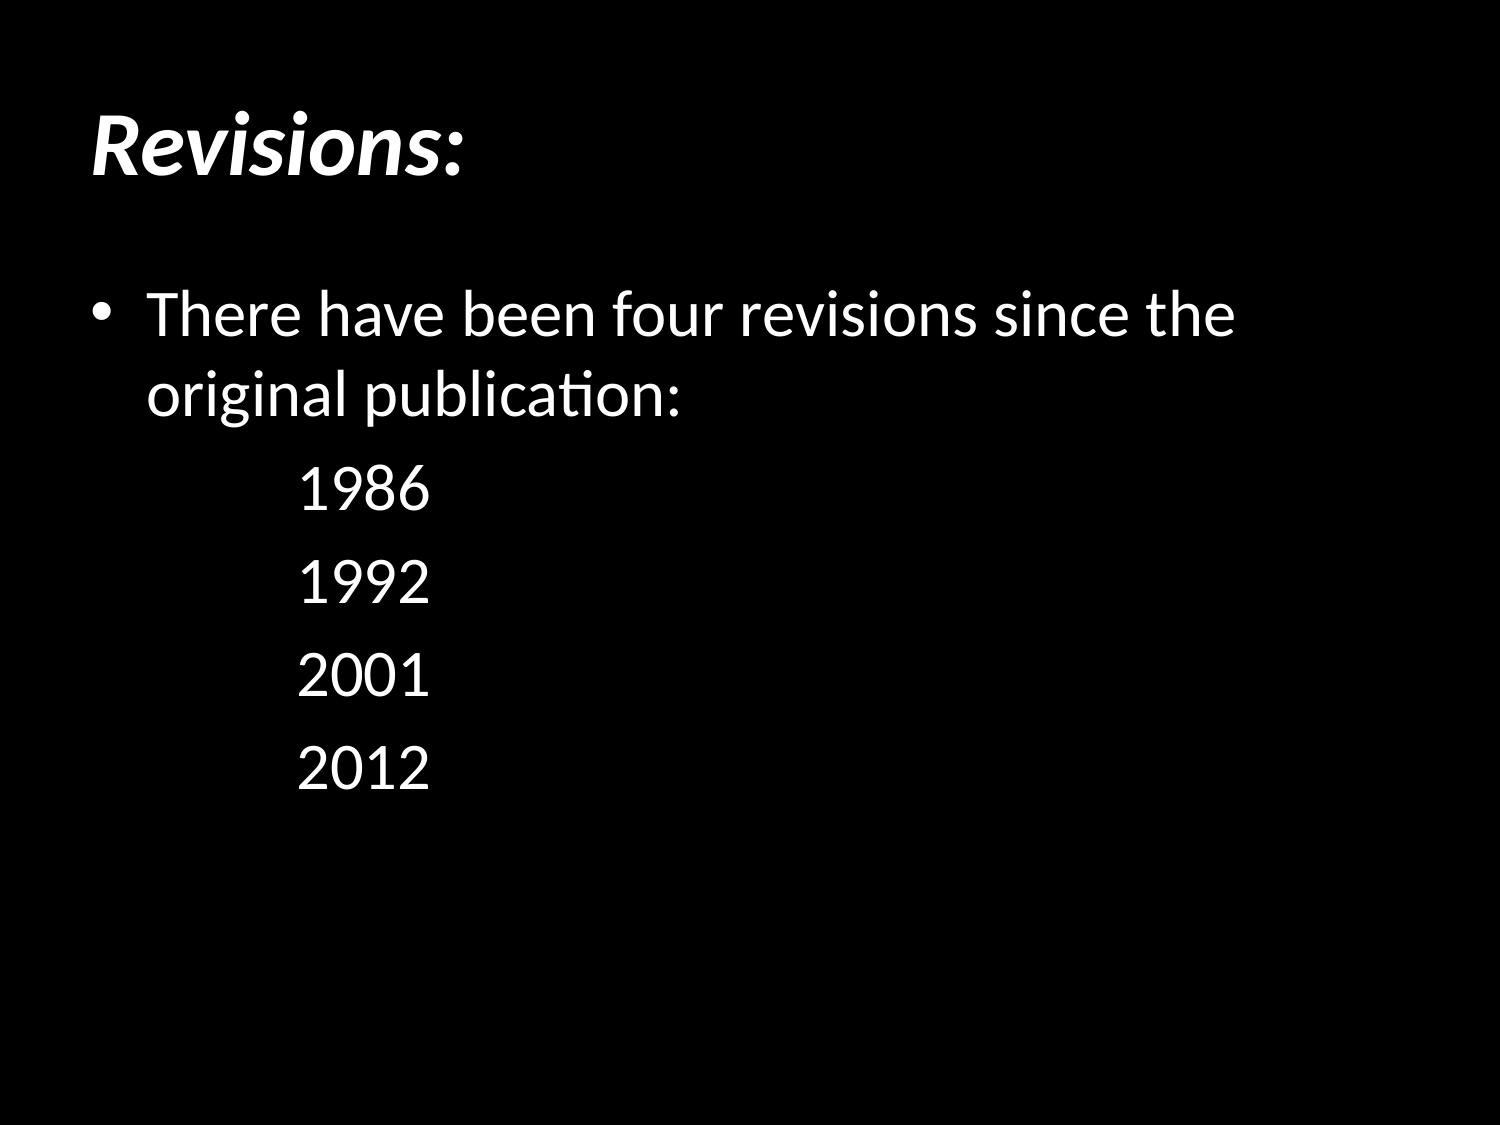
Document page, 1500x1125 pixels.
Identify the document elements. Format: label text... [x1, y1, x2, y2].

list There have been four revisions since the original publication: 1986 1992 2001 2012 [75, 262, 1425, 1005]
title Revisions: [75, 45, 1425, 233]
